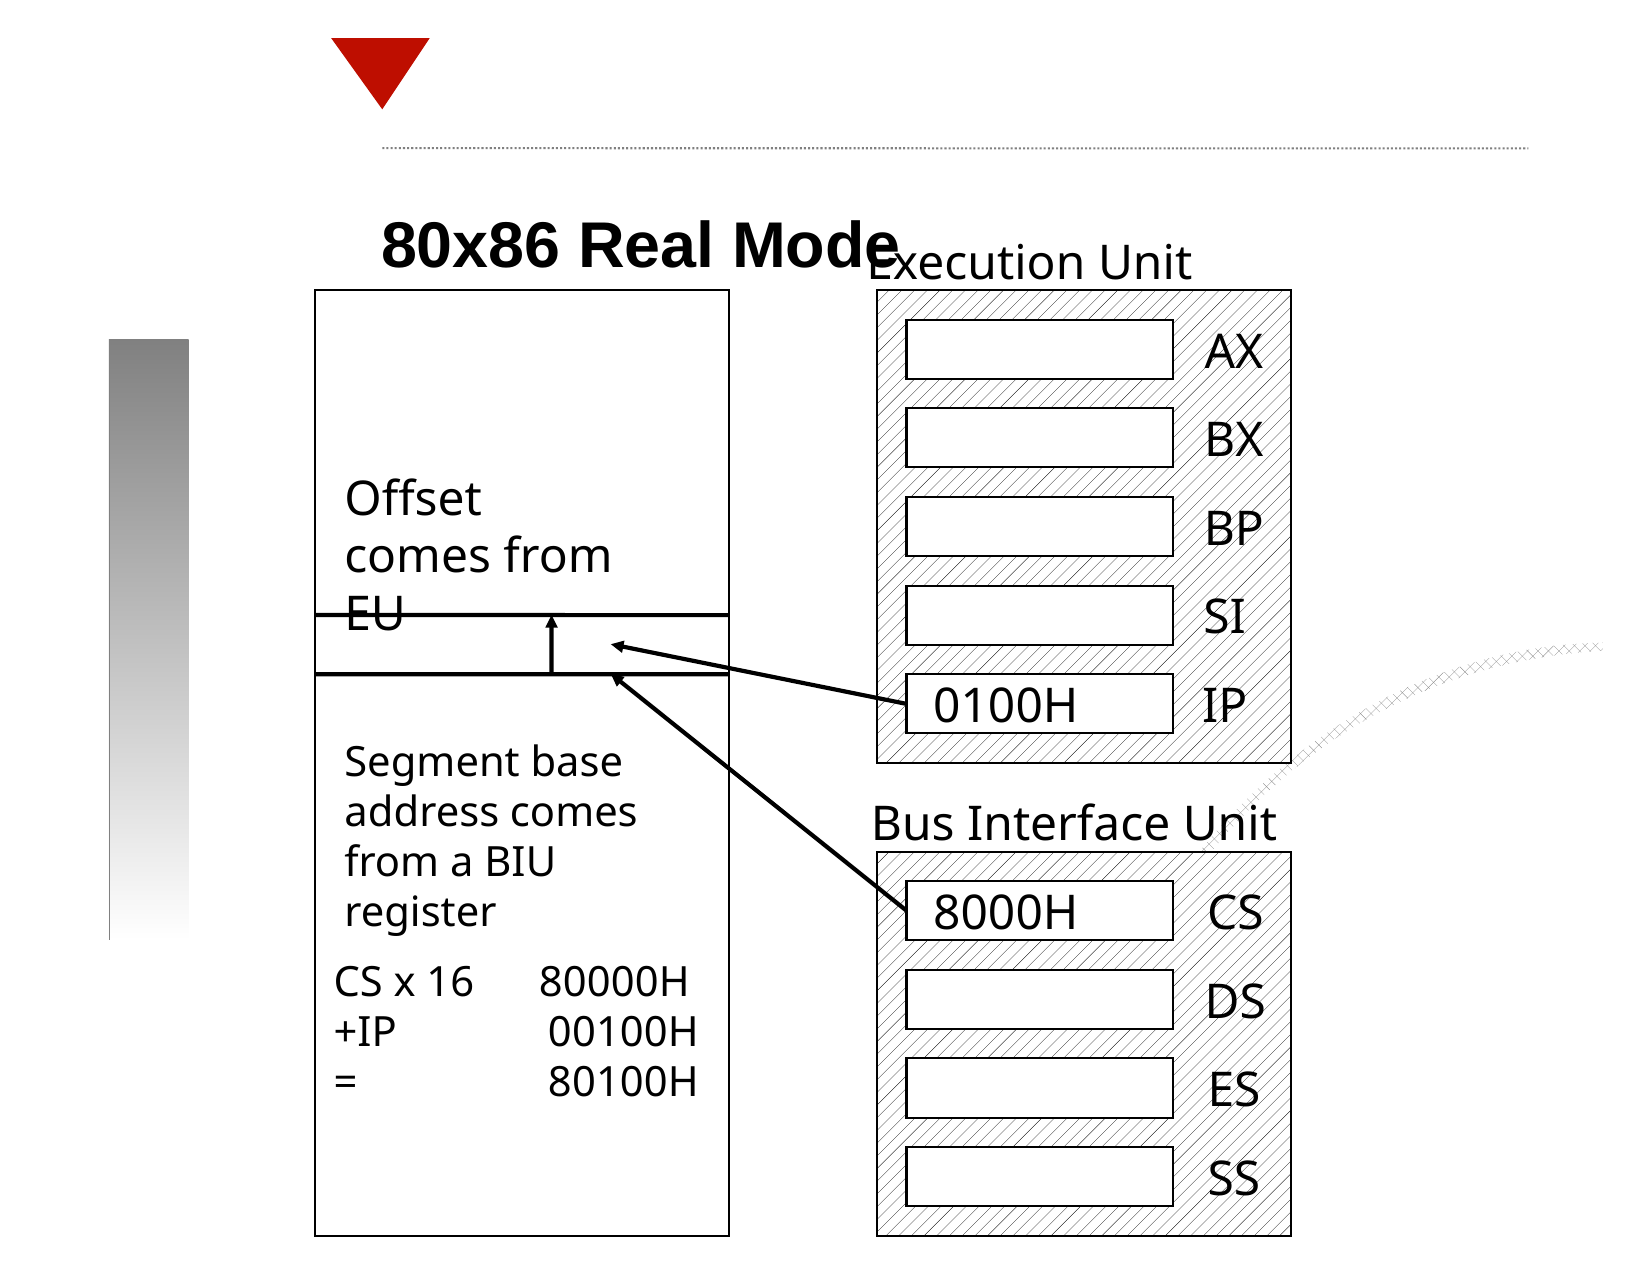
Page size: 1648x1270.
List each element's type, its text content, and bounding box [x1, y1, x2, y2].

text_box [315, 675, 730, 1236]
text_box SS [1207, 1147, 1261, 1205]
text_box [624, 616, 730, 667]
text_box 0100H [933, 674, 1079, 733]
text_box [906, 881, 1173, 941]
text_box 8000H [933, 881, 1079, 940]
text_box [610, 673, 907, 911]
text_box [906, 585, 1173, 645]
text_box [610, 640, 907, 704]
text_box ES [1207, 1058, 1261, 1117]
text_box CS x 16 80000H +IP 00100H = 80100H [333, 954, 730, 1105]
text_box [906, 1058, 1173, 1118]
text_box [877, 851, 1292, 1236]
text_box SI [1203, 585, 1247, 644]
text_box [906, 319, 1173, 379]
text_box CS [1207, 881, 1264, 940]
text_box IP [1202, 674, 1248, 733]
text_box [877, 290, 1292, 763]
text_box Segment base address comes from a BIU register [344, 734, 674, 935]
text_box [906, 1147, 1173, 1207]
text_box Execution Unit [866, 231, 1193, 289]
text_box [906, 969, 1173, 1029]
text_box [906, 674, 1173, 734]
text_box AX [1204, 320, 1264, 379]
text_box 80x86 Real Mode [381, 202, 1533, 280]
text_box BP [1203, 497, 1265, 556]
text_box [552, 640, 730, 674]
text_box BX [1204, 408, 1264, 467]
text_box [315, 616, 551, 674]
text_box [906, 408, 1173, 468]
text_box Bus Interface Unit [870, 792, 1278, 851]
text_box [315, 290, 730, 615]
text_box [906, 496, 1173, 556]
text_box DS [1204, 970, 1267, 1028]
text_box Offset comes from EU [344, 467, 641, 640]
